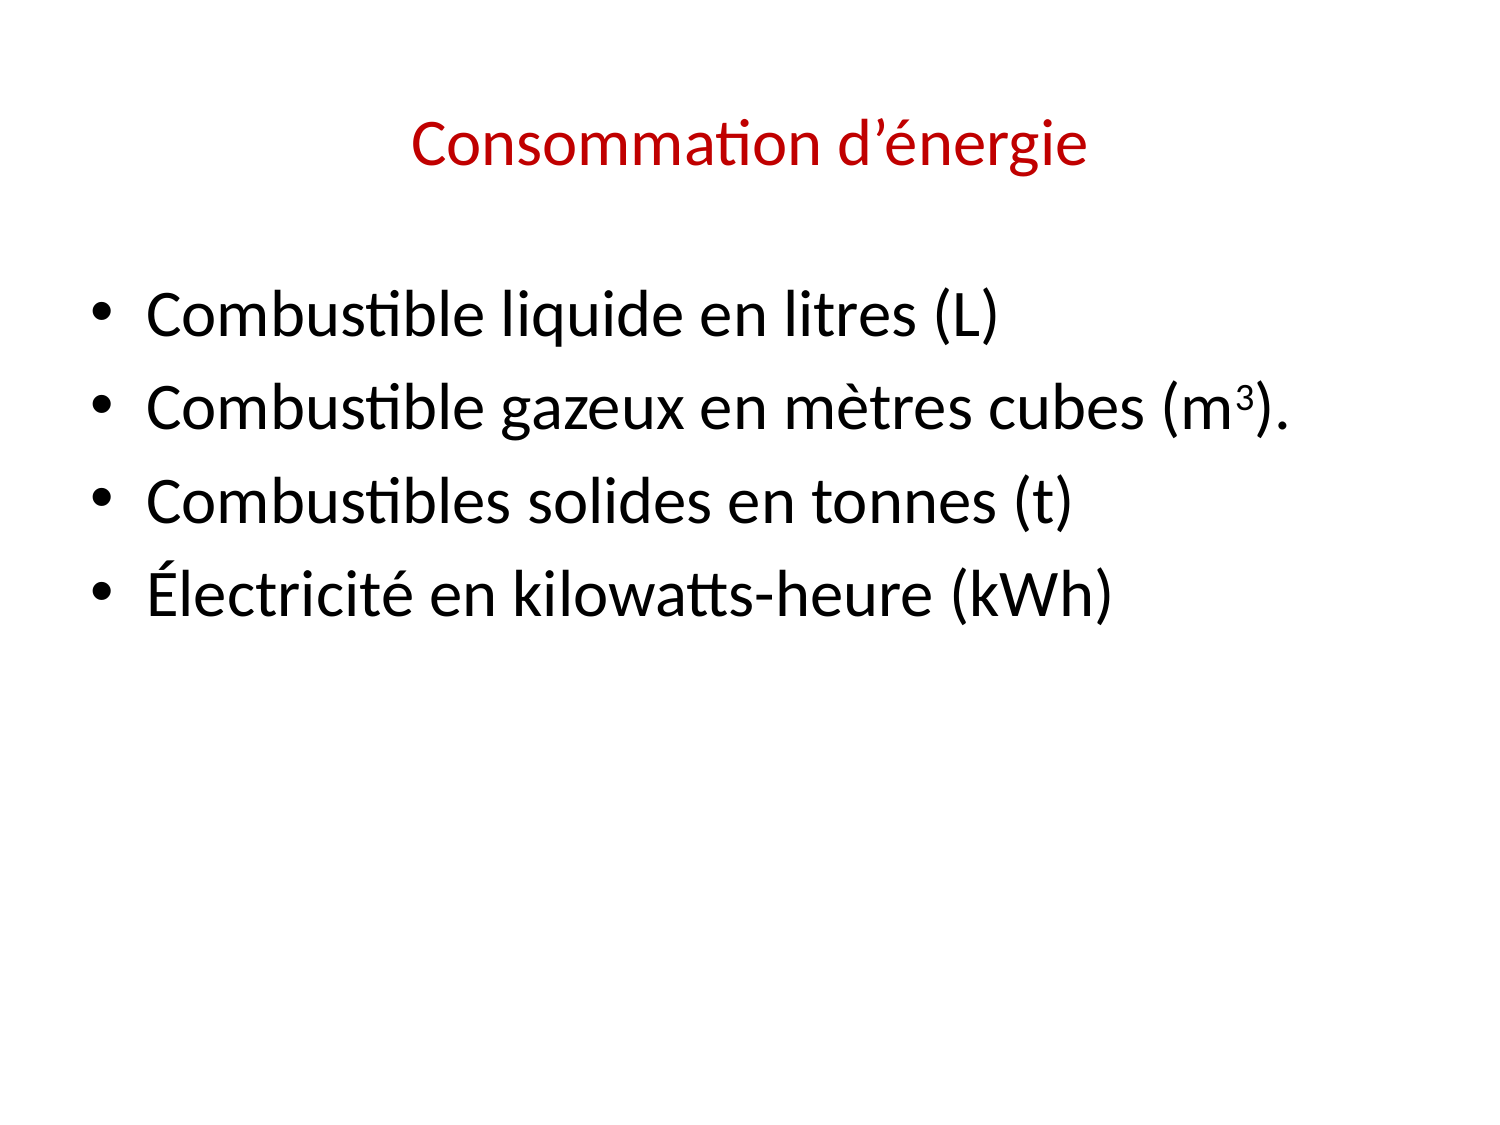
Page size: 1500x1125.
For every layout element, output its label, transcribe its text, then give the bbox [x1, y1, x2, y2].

list Combustible liquide en litres (L) Combustible gazeux en mètres cubes (m3). Combustibles solides en tonnes (t) Électricité en kilowatts-heure (kWh) [75, 262, 1425, 1005]
title Consommation d’énergie [75, 45, 1425, 233]
